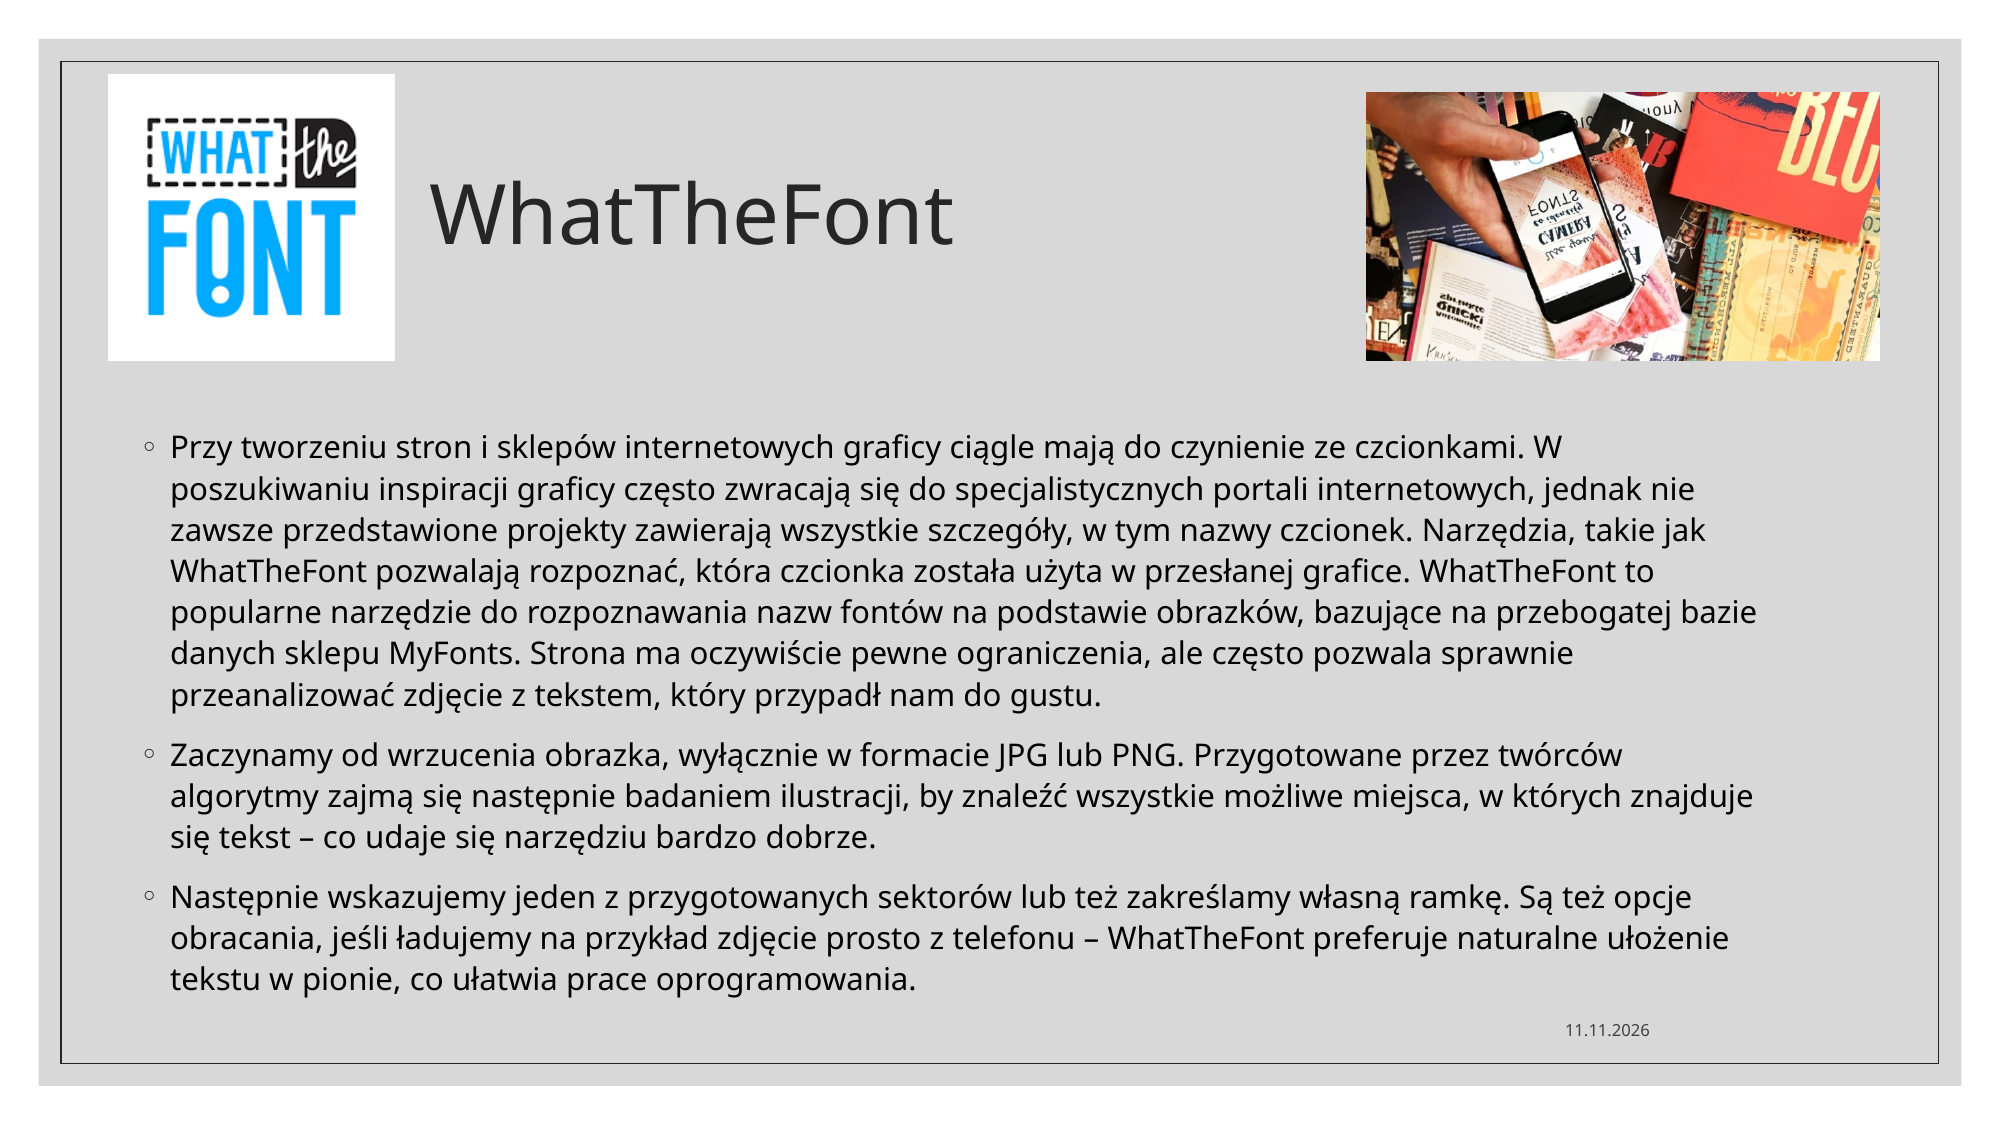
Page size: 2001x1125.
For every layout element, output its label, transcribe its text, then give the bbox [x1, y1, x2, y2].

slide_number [1190, 990, 1665, 1050]
picture [1366, 92, 1880, 361]
picture [108, 74, 395, 361]
title WhatTheFont [400, 105, 1360, 331]
list Przy tworzeniu stron i sklepów internetowych graficy ciągle mają do czynienie ze czcionkami. W poszukiwaniu inspiracji graficy często zwracają się do specjalistycznych portali internetowych, jednak nie zawsze przedstawione projekty zawierają wszystkie szczegóły, w tym nazwy czcionek. Narzędzia, takie jak WhatTheFont pozwalają rozpoznać, która czcionka została użyta w przesłanej grafice. WhatTheFont to popularne narzędzie do rozpoznawania nazw fontów na podstawie obrazków, bazujące na przebogatej bazie danych sklepu MyFonts. Strona ma oczywiście pewne ograniczenia, ale często pozwala sprawnie przeanalizować zdjęcie z tekstem, który przypadł nam do gustu. Zaczynamy od wrzucenia obrazka, wyłącznie w formacie JPG lub PNG. Przygotowane przez twórców algorytmy zajmą się następnie badaniem ilustracji, by znaleźć wszystkie możliwe miejsca, w których znajduje się tekst – co udaje się narzędziu bardzo dobrze. Następnie wskazujemy jeden z przygotowanych sektorów lub też zakreślamy własną ramkę. Są też opcje obracania, jeśli ładujemy na przykład zdjęcie prosto z telefonu – WhatTheFont preferuje naturalne ułożenie tekstu w pionie, co ułatwia prace oprogramowania. [125, 416, 1775, 1048]
